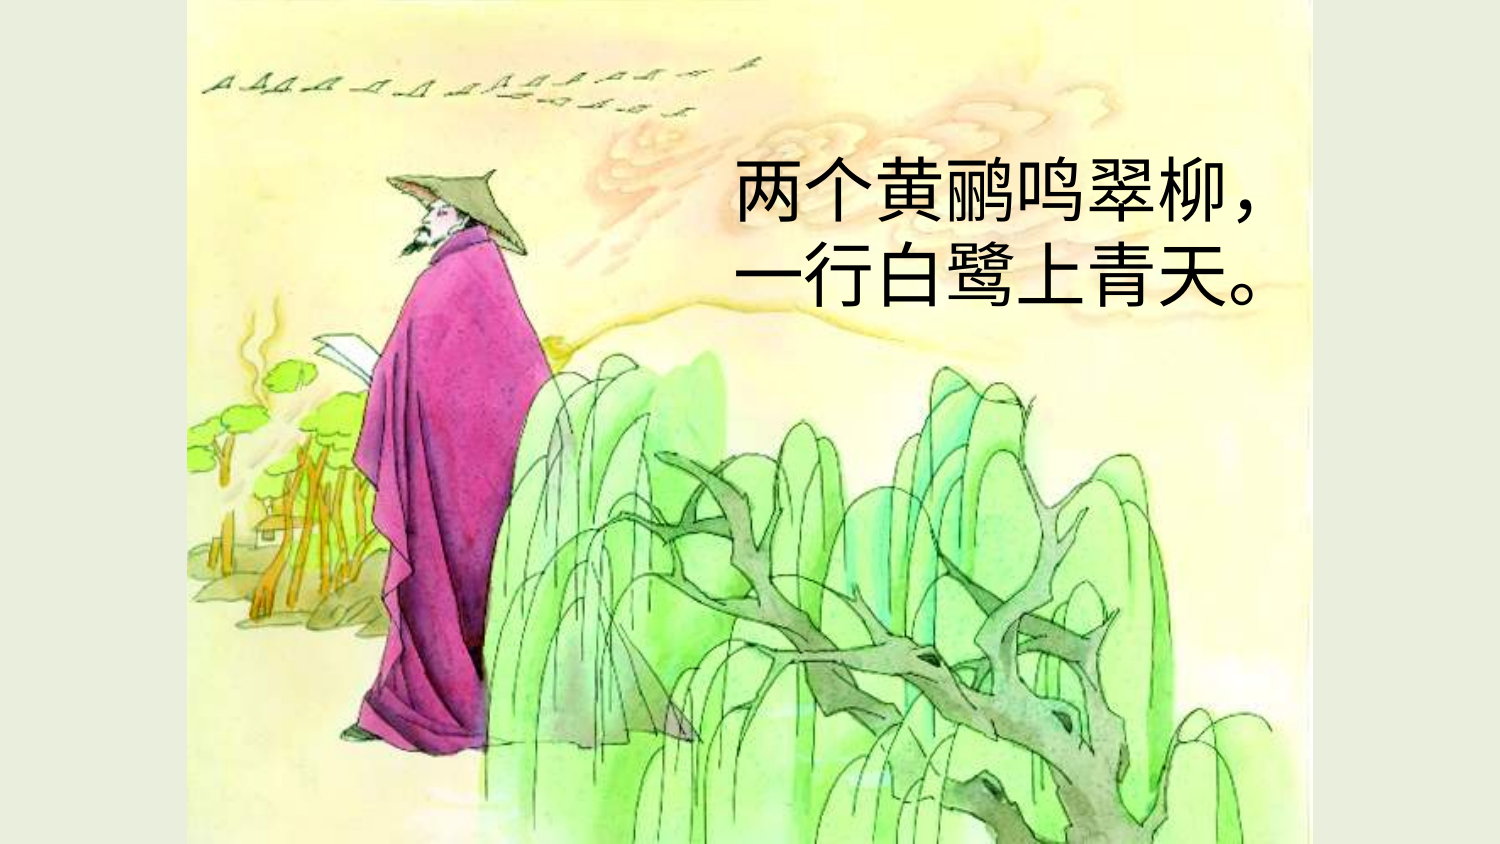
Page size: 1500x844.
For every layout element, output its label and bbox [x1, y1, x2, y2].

picture [187, 0, 1313, 844]
